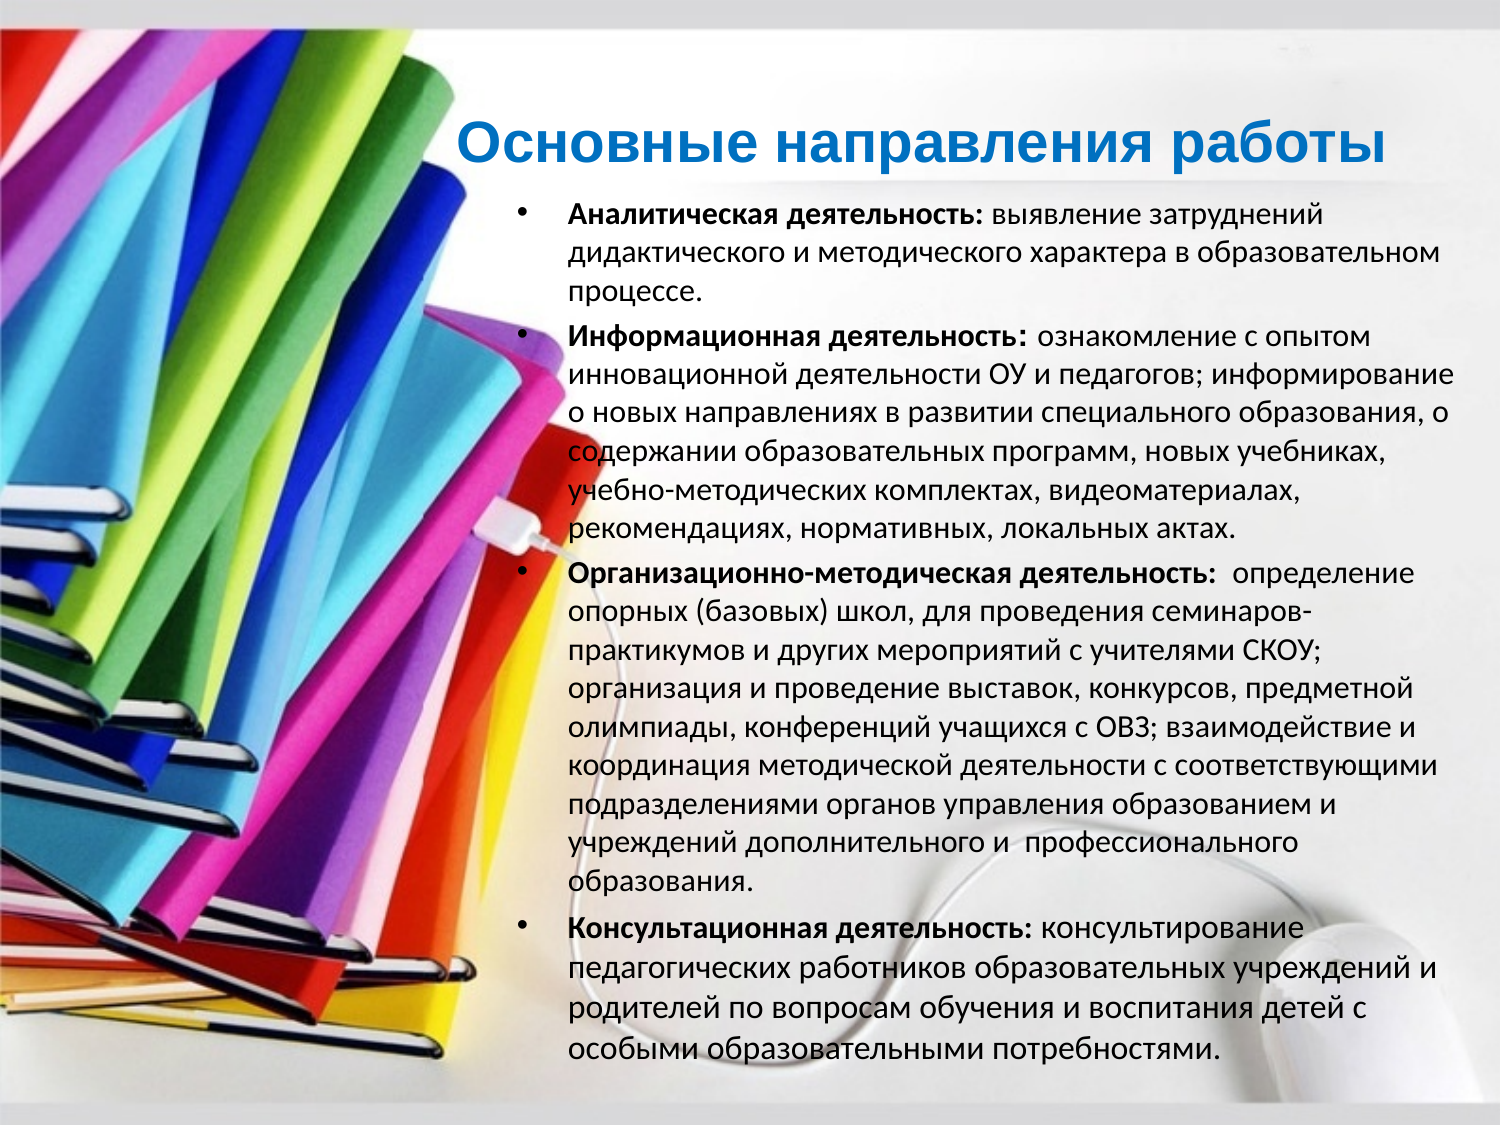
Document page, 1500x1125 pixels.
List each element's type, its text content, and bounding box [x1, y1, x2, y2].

list Аналитическая деятельность: выявление затруднений дидактического и методического характера в образовательном процессе. Информационная деятельность: ознакомление с опытом инновационной деятельности ОУ и педагогов; информирование о новых направлениях в развитии специального образования, о содержании образовательных программ, новых учебниках, учебно-методических комплектах, видеоматериалах, рекомендациях, нормативных, локальных актах. Организационно-методическая деятельность: определение опорных (базовых) школ, для проведения семинаров-практикумов и других мероприятий с учителями СКОУ; организация и проведение выставок, конкурсов, предметной олимпиады, конференций учащихся с ОВЗ; взаимодействие и координация методической деятельности с соответствующими подразделениями органов управления образованием и учреждений дополнительного и профессионального образования. Консультационная деятельность: консультирование педагогических работников образовательных учреждений и родителей по вопросам обучения и воспитания детей с особыми образовательными потребностями. [501, 184, 1483, 1094]
picture [0, 0, 1500, 1125]
title Основные направления работы [419, 45, 1425, 233]
